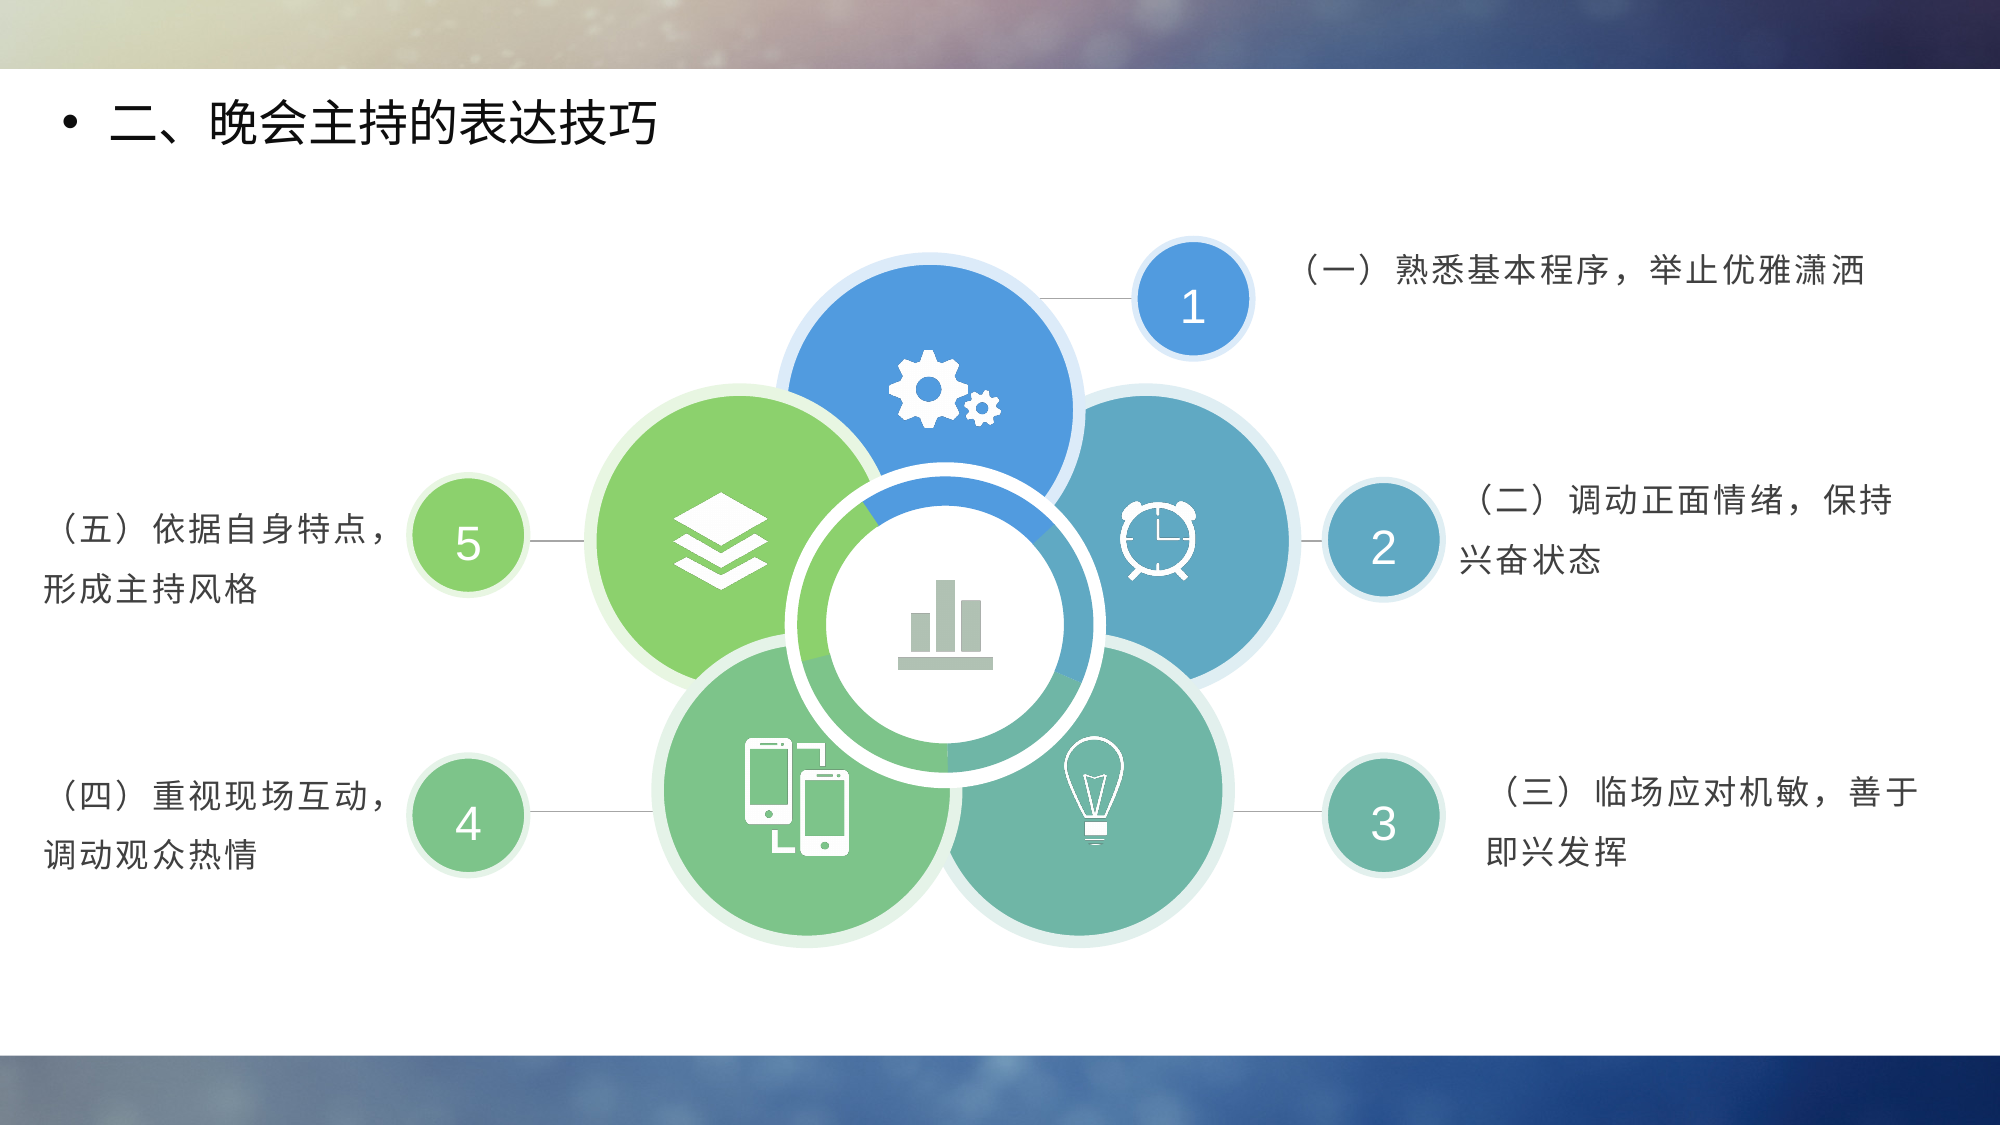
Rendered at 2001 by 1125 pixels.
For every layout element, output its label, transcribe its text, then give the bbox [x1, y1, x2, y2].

picture [673, 492, 768, 590]
picture [0, 0, 2000, 69]
text_box （三）临场应对机敏，善于即兴发挥 [1470, 692, 1969, 930]
text_box 2 [1324, 479, 1443, 600]
text_box [828, 507, 1062, 742]
text_box （五）依据自身特点，形成主持风格 [28, 427, 402, 669]
text_box [946, 672, 1082, 774]
text_box [796, 500, 881, 663]
text_box [1031, 522, 1095, 685]
picture [745, 738, 849, 856]
text_box （二）调动正面情绪，保持兴奋状态 [1444, 404, 1925, 635]
text_box [590, 389, 880, 687]
text_box 3 [1324, 812, 1443, 876]
text_box [781, 258, 1080, 510]
text_box 5 [409, 475, 528, 595]
text_box 1 [1134, 238, 1253, 359]
text_box 二、晚会主持的表达技巧 [46, 84, 708, 160]
text_box （一）熟悉基本程序，举止优雅潇洒 [1271, 193, 1894, 324]
picture [1120, 501, 1196, 582]
text_box [801, 656, 946, 774]
text_box [943, 639, 1229, 942]
text_box [863, 475, 1054, 544]
text_box （四）重视现场互动，调动观众热情 [28, 694, 402, 936]
text_box 4 [409, 755, 528, 876]
text_box 3 [1325, 755, 1443, 811]
picture [0, 1056, 2000, 1125]
picture [889, 350, 1001, 428]
text_box [1043, 389, 1296, 687]
picture [1064, 736, 1124, 845]
text_box [657, 639, 957, 942]
picture [898, 580, 993, 670]
